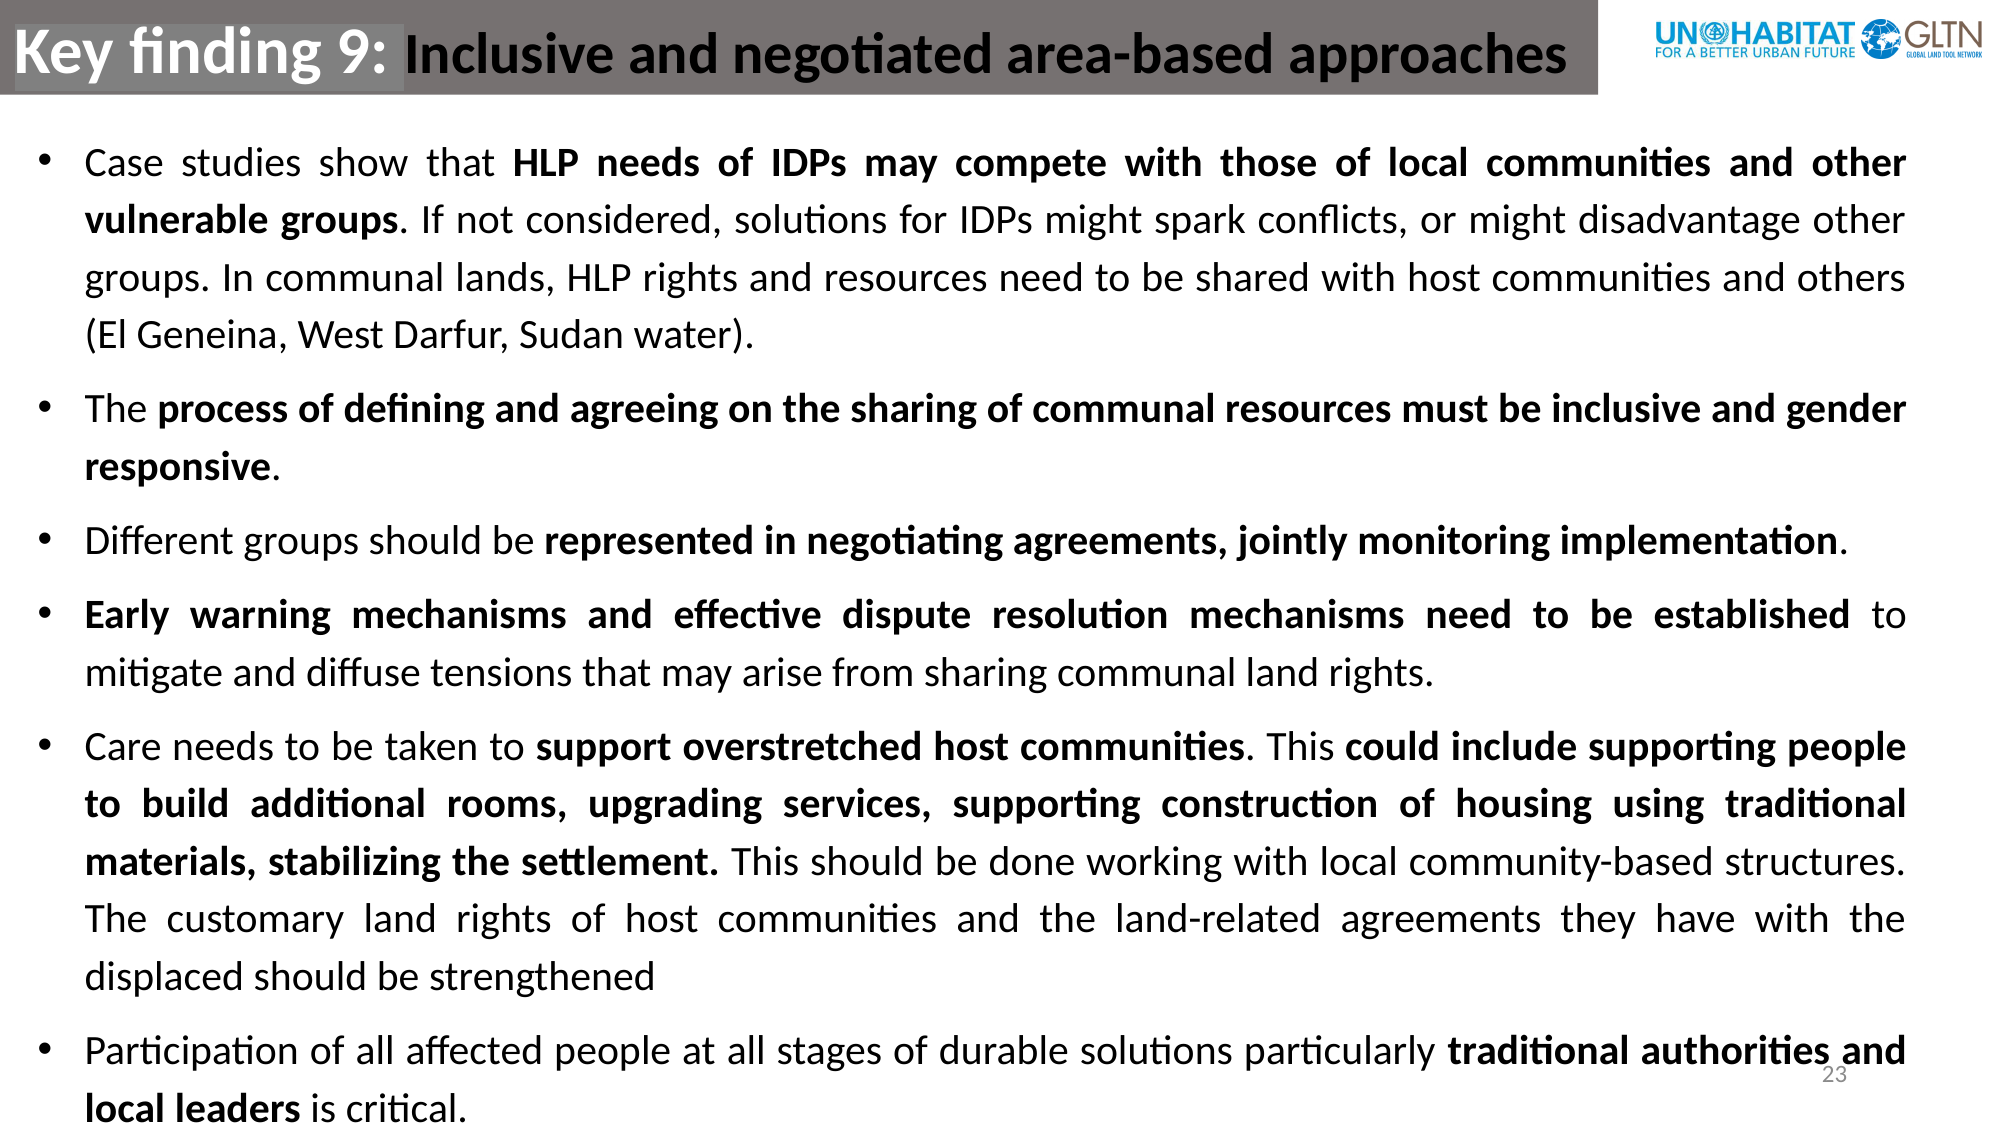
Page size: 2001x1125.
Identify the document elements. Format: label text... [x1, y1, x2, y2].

text_box Key finding 9: Inclusive and negotiated area-based approaches [0, 0, 1599, 95]
picture [1861, 19, 1982, 59]
picture [1656, 20, 1855, 59]
slide_number 23 [1412, 1042, 1863, 1103]
text_box Case studies show that HLP needs of IDPs may compete with those of local communities and other vulnerable groups. If not considered, solutions for IDPs might spark conflicts, or might disadvantage other groups. In communal lands, HLP rights and resources need to be shared with host communities and others (El Geneina, West Darfur, Sudan water). The process of defining and agreeing on the sharing of communal resources must be inclusive and gender responsive. Different groups should be represented in negotiating agreements, jointly monitoring implementation. Early warning mechanisms and effective dispute resolution mechanisms need to be established to mitigate and diffuse tensions that may arise from sharing communal land rights. Care needs to be taken to support overstretched host communities. This could include supporting people to build additional rooms, upgrading services, supporting construction of housing using traditional materials, stabilizing the settlement. This should be done working with local community-based structures. The customary land rights of host communities and the land-related agreements they have with the displaced should be strengthened Participation of all affected people at all stages of durable solutions particularly traditional authorities and local leaders is critical. [22, 119, 1922, 1125]
